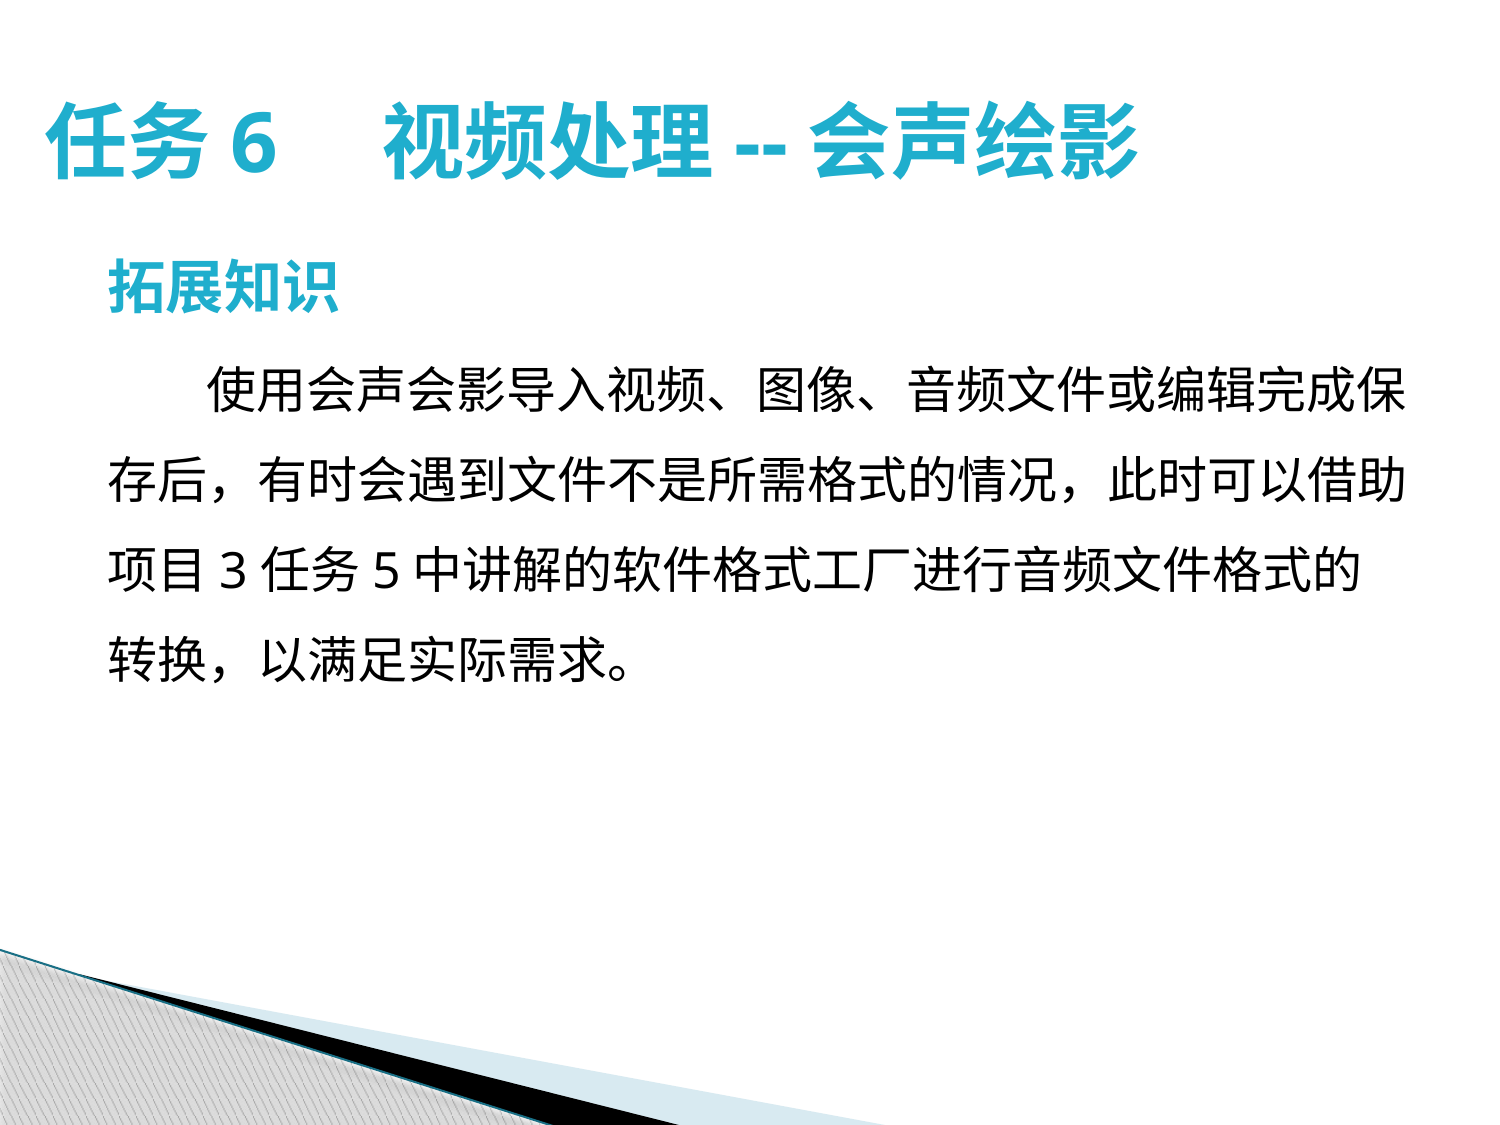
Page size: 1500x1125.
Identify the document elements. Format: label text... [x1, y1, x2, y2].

title 任务6 视频处理--会声绘影 [29, 45, 1500, 233]
list 拓展知识 使用会声会影导入视频、图像、音频文件或编辑完成保存后，有时会遇到文件不是所需格式的情况，此时可以借助项目3任务5中讲解的软件格式工厂进行音频文件格式的转换，以满足实际需求。 [75, 243, 1425, 986]
